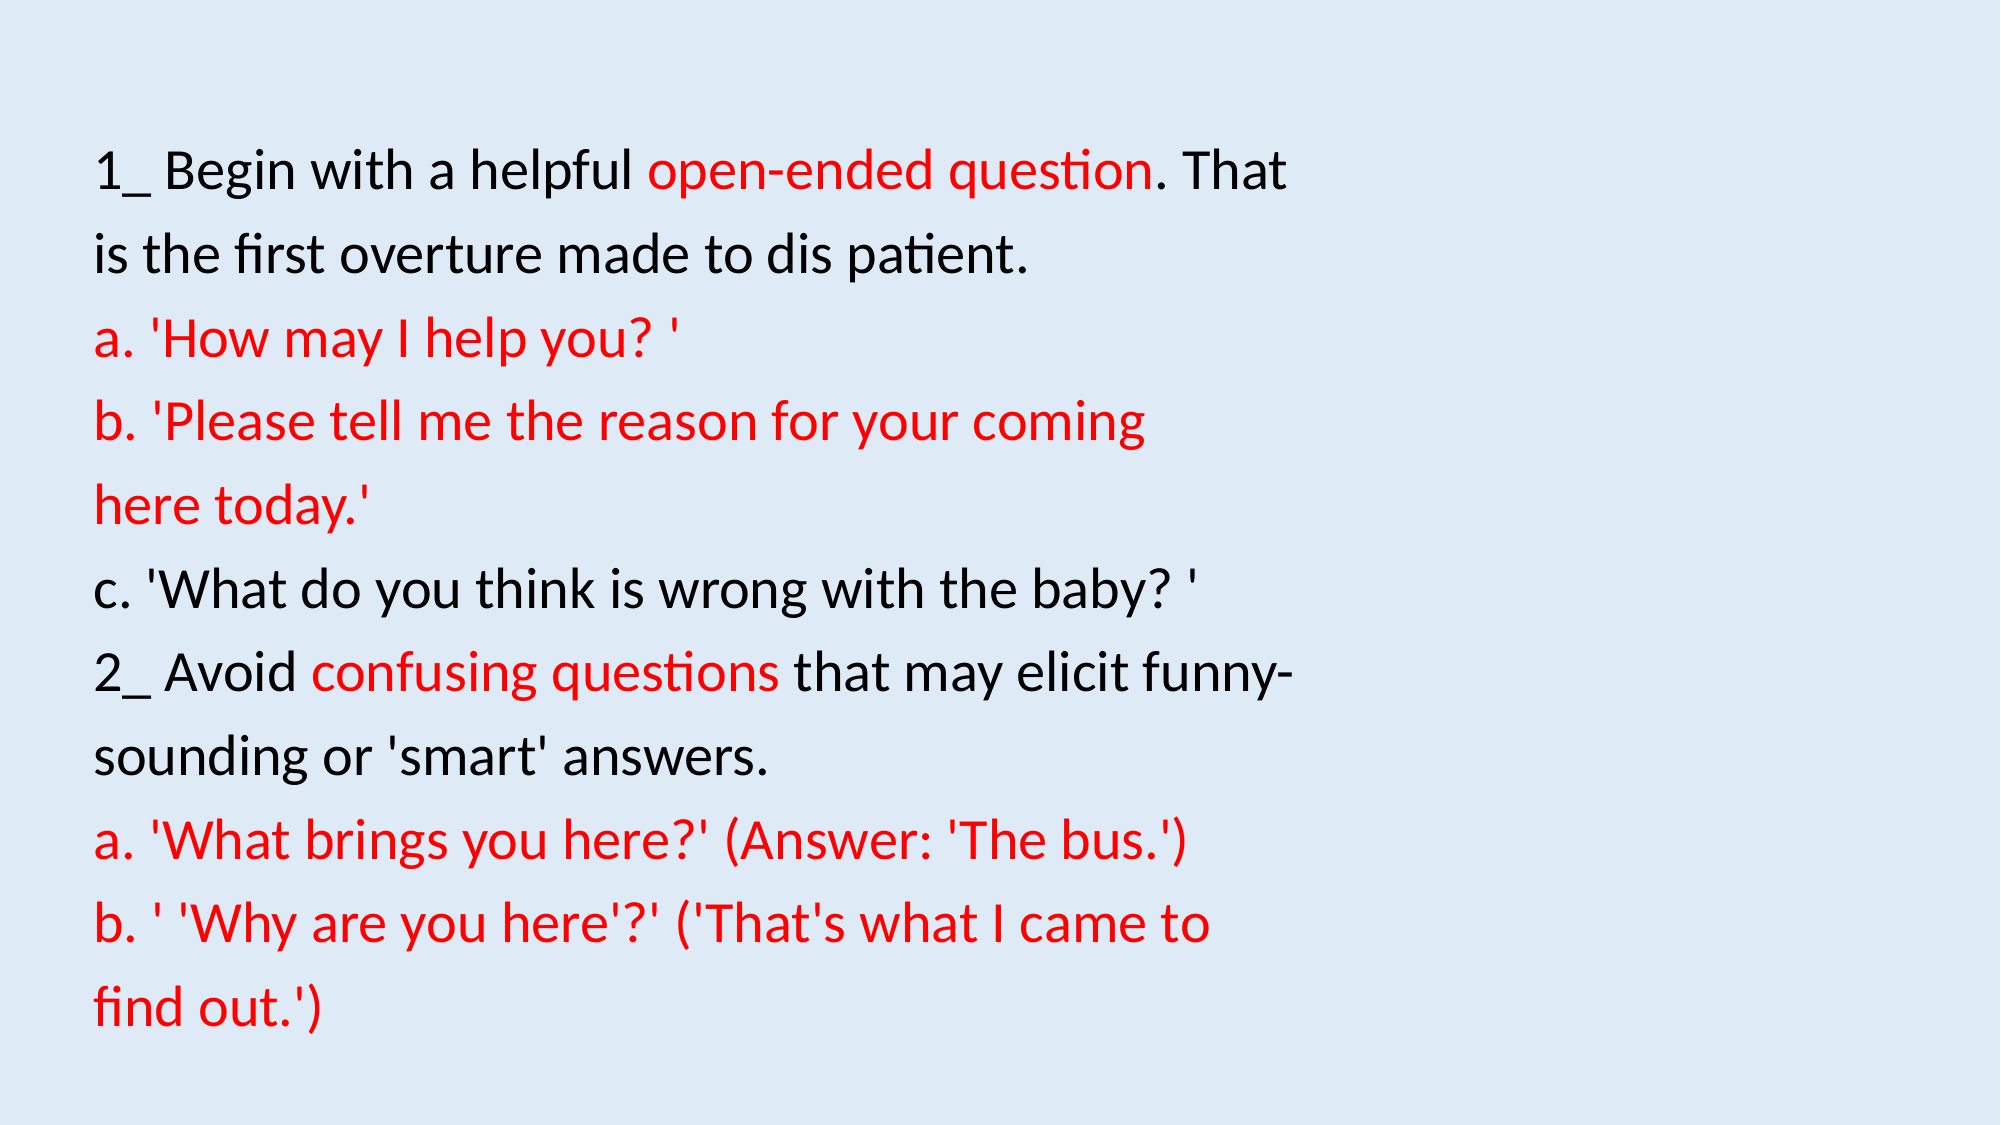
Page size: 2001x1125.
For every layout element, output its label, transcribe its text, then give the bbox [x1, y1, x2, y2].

list 1_ Begin with a helpful open-ended question. That is the first overture made to dis patient. a. 'How may I help you? ' b. 'Please tell me the reason for your coming here today.' c. 'What do you think is wrong with the baby? ' 2_ Avoid confusing questions that may elicit funny- sounding or 'smart' answers. a. 'What brings you here?' (Answer: 'The bus.') b. ' 'Why are you here'?' ('That's what I came to find out.') [78, 132, 1863, 1095]
